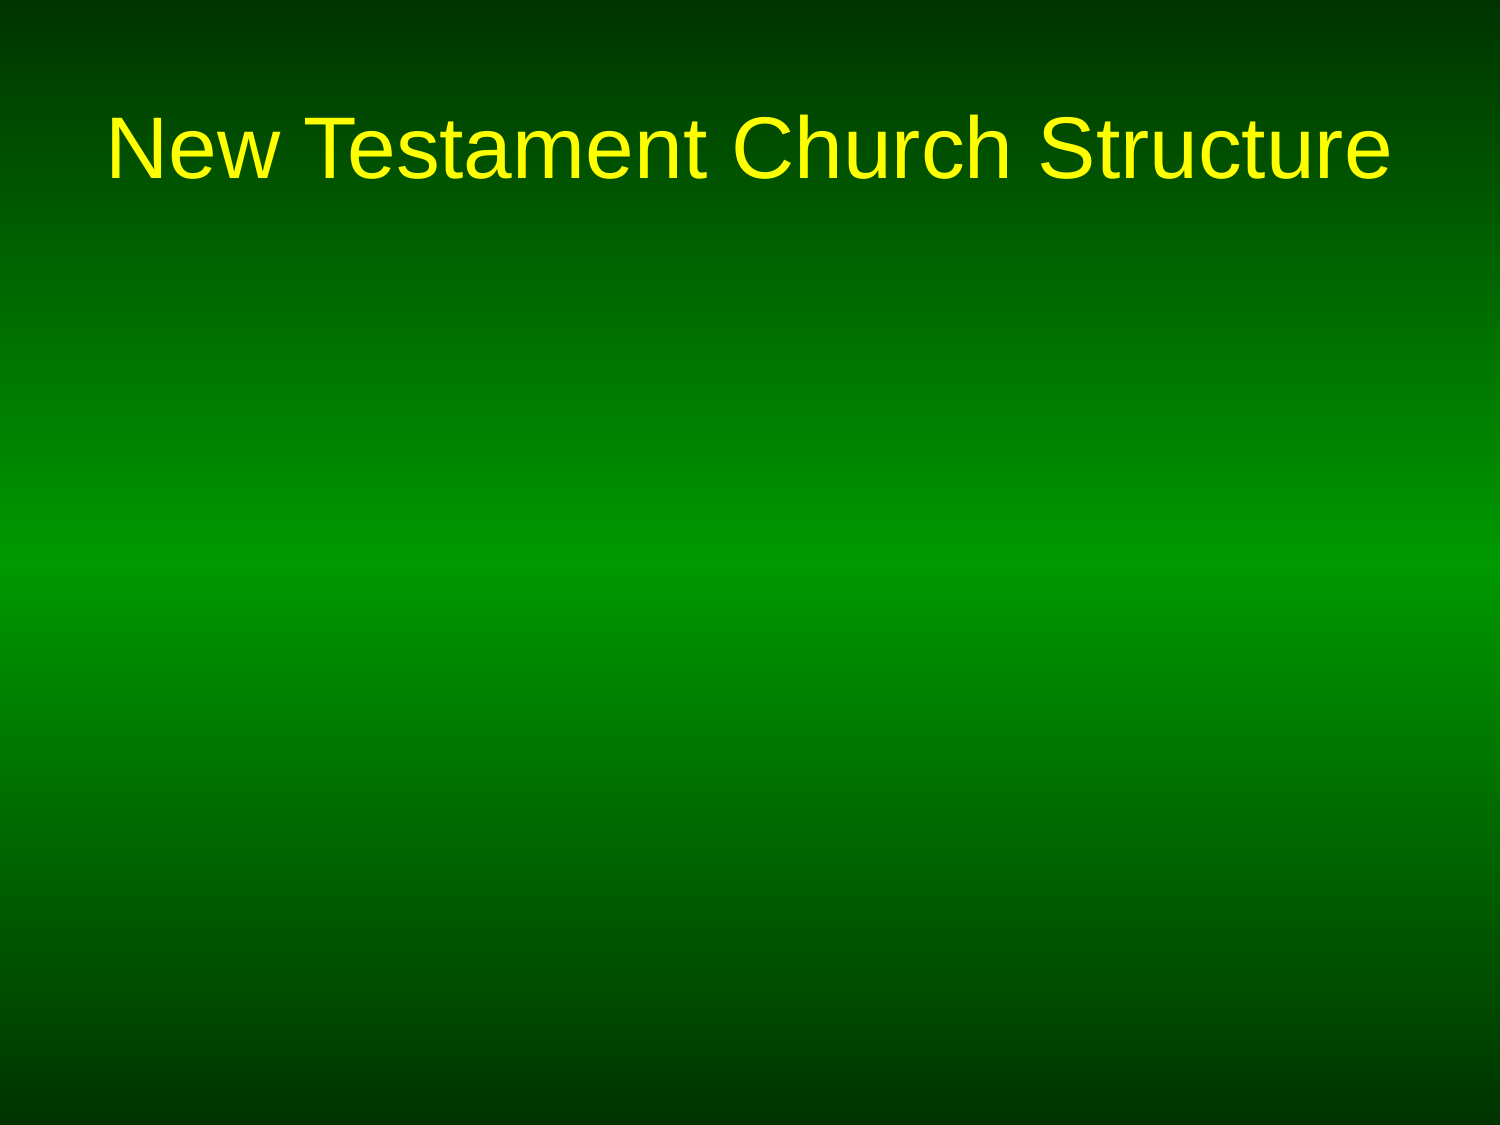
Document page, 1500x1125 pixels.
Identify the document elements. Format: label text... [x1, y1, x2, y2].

title New Testament Church Structure [37, 50, 1463, 238]
